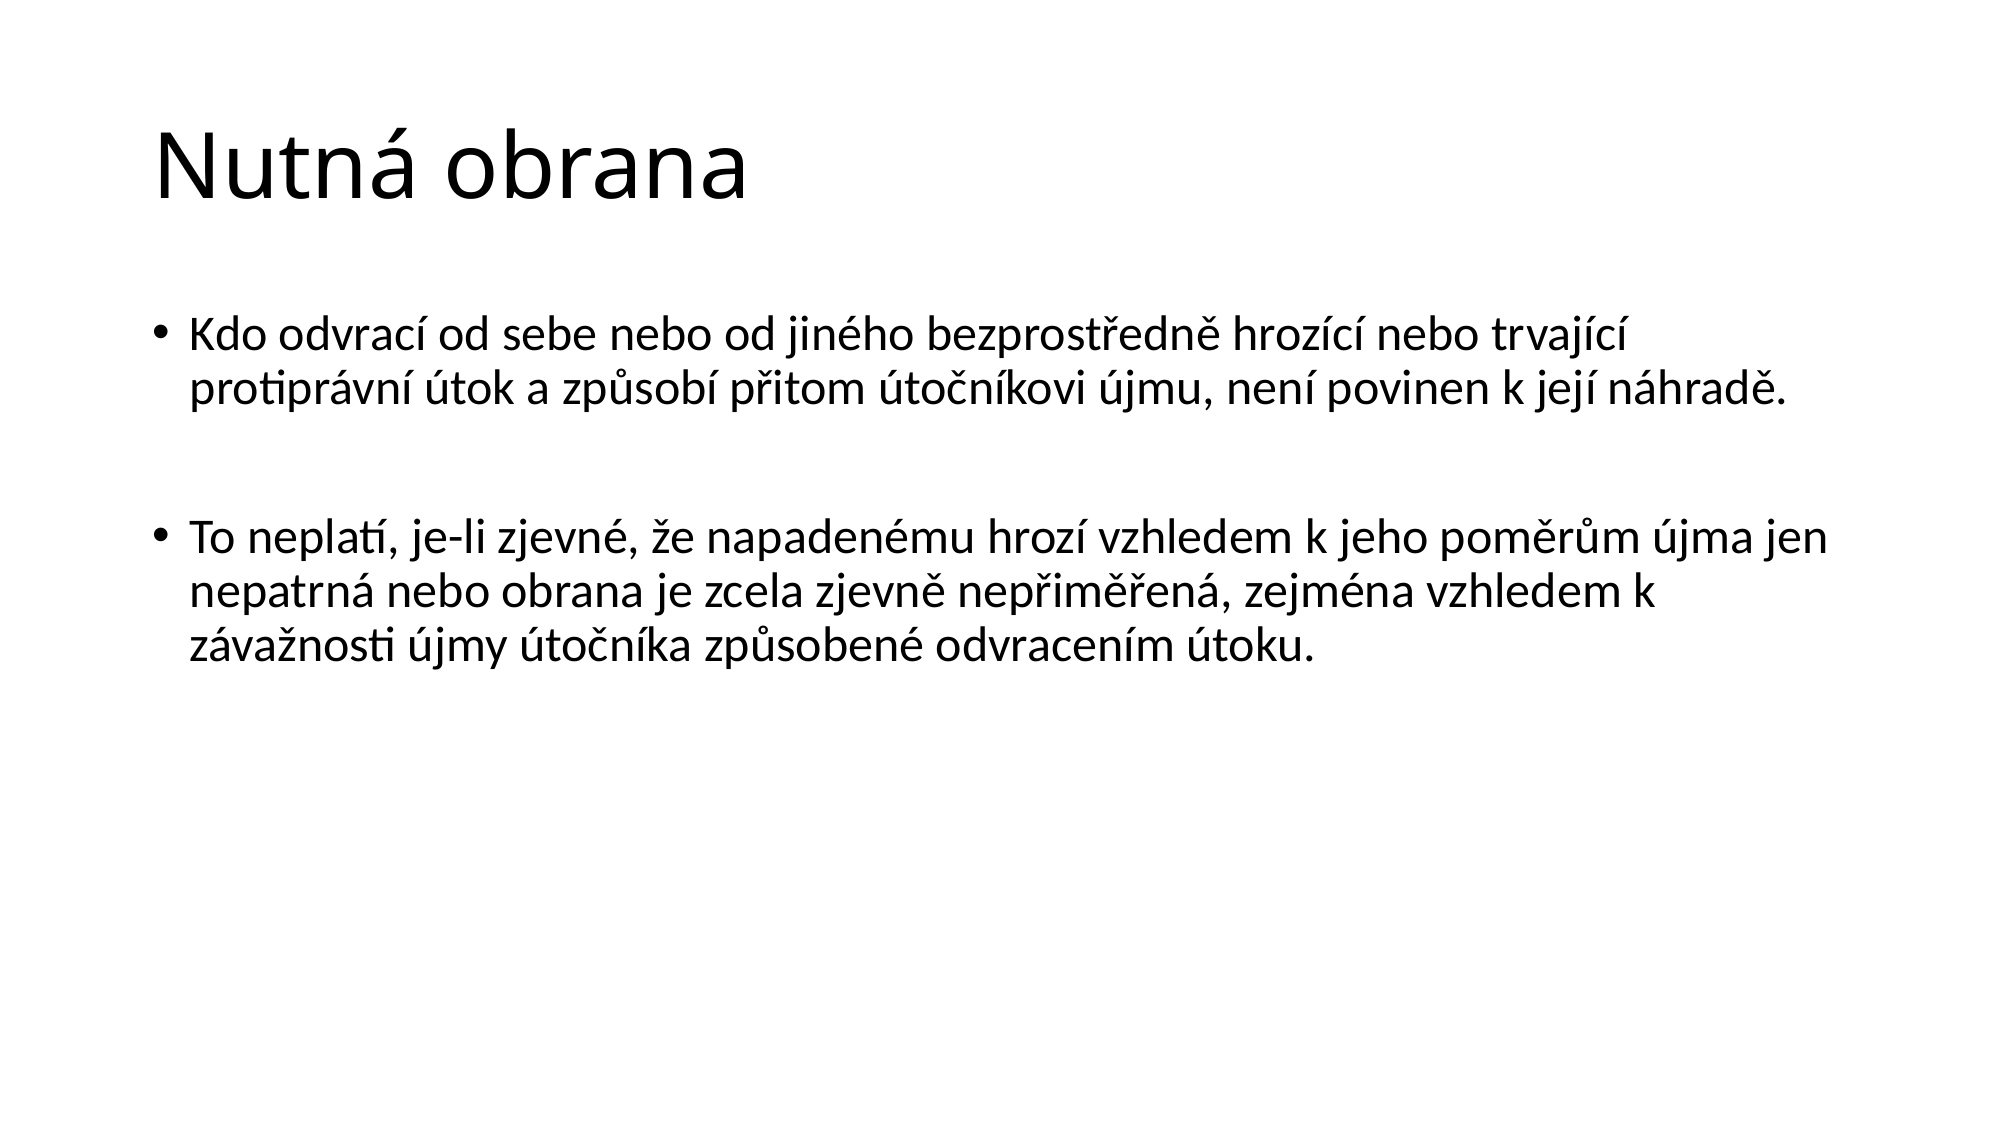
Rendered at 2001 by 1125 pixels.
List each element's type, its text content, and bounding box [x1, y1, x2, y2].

list Kdo odvrací od sebe nebo od jiného bezprostředně hrozící nebo trvající protiprávní útok a způsobí přitom útočníkovi újmu, není povinen k její náhradě. To neplatí, je-li zjevné, že napadenému hrozí vzhledem k jeho poměrům újma jen nepatrná nebo obrana je zcela zjevně nepřiměřená, zejména vzhledem k závažnosti újmy útočníka způsobené odvracením útoku. [137, 299, 1863, 1014]
title Nutná obrana [137, 59, 1863, 278]
